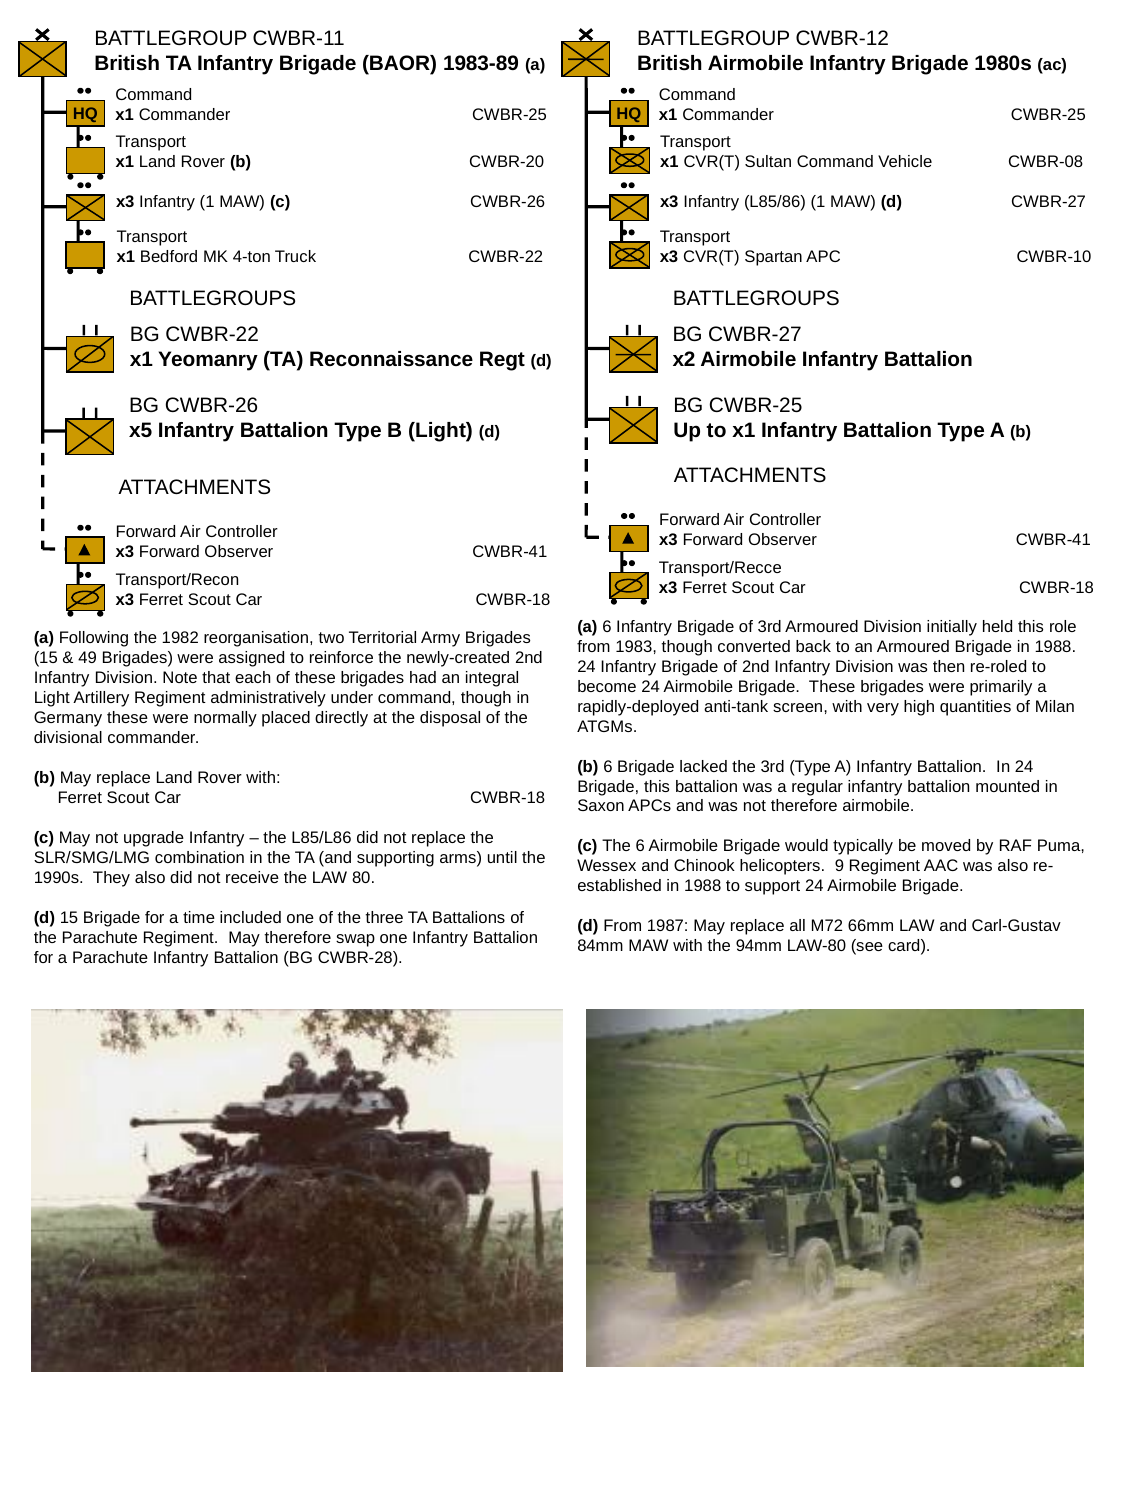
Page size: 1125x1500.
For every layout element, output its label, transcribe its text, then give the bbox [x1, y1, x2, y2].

text_box ATTACHMENTS [103, 466, 287, 507]
text_box Forward Air Controller x3 Forward Observer CWBR-41 [644, 501, 1107, 549]
text_box Transport/Recon x3 Ferret Scout Car CWBR-18 [100, 560, 567, 616]
text_box Forward Air Controller x3 Forward Observer CWBR-41 [100, 513, 563, 560]
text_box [78, 88, 91, 93]
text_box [621, 135, 634, 141]
text_box x3 Infantry (1 MAW) (c) CWBR-26 [101, 183, 561, 218]
text_box (a) 6 Infantry Brigade of 3rd Armoured Division initially held this role from 1983, though converted back to an Armoured Brigade in 1988. 24 Infantry Brigade of 2nd Infantry Division was then re-roled to become 24 Airmobile Brigade. These brigades were primarily a rapidly-deployed anti-tank screen, with very high quantities of Milan ATGMs. (b) 6 Brigade lacked the 3rd (Type A) Infantry Battalion. In 24 Brigade, this battalion was a regular infantry battalion mounted in Saxon APCs and was not therefore airmobile. (c) The 6 Airmobile Brigade would typically be moved by RAF Puma, Wessex and Chinook helicopters. 9 Regiment AAC was also re-established in 1988 to support 24 Airmobile Brigade. (d) From 1987: May replace all M72 66mm LAW and Carl-Gustav 84mm MAW with the 94mm LAW-80 (see card). [562, 608, 1106, 963]
text_box BATTLEGROUP CWBR-11 British TA Infantry Brigade (BAOR) 1983-89 (a) [79, 17, 561, 83]
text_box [66, 194, 105, 221]
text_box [562, 41, 610, 77]
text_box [609, 336, 658, 373]
text_box BATTLEGROUP CWBR-12 British Airmobile Infantry Brigade 1980s (ac) [622, 17, 1083, 83]
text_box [621, 560, 635, 566]
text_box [609, 407, 658, 443]
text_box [66, 100, 105, 127]
text_box BG CWBR-25 Up to x1 Infantry Battalion Type A (b) [658, 383, 1047, 449]
text_box BATTLEGROUPS [114, 277, 312, 312]
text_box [609, 525, 648, 552]
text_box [78, 230, 91, 235]
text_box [621, 88, 634, 93]
text_box BG CWBR-27 x2 Airmobile Infantry Battalion [657, 312, 988, 378]
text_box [78, 525, 91, 530]
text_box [66, 537, 105, 564]
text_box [78, 183, 91, 188]
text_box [609, 572, 648, 604]
text_box x3 Infantry (L85/86) (1 MAW) (d) CWBR-27 [645, 183, 1101, 218]
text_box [609, 147, 650, 174]
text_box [66, 336, 114, 373]
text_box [78, 572, 91, 578]
text_box Transport x1 Land Rover (b) CWBR-20 [100, 123, 560, 179]
text_box ATTACHMENTS [659, 454, 842, 495]
text_box Transport/Recce x3 Ferret Scout Car CWBR-18 [644, 549, 1110, 604]
text_box Command x1 Commander CWBR-25 [644, 76, 1102, 132]
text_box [609, 242, 650, 268]
text_box BG CWBR-22 x1 Yeomanry (TA) Reconnaissance Regt (d) [114, 312, 567, 378]
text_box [621, 230, 634, 235]
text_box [66, 584, 105, 616]
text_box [66, 242, 105, 274]
text_box Transport x1 CVR(T) Sultan Command Vehicle CWBR-08 [645, 123, 1099, 179]
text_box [36, 29, 49, 40]
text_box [18, 41, 67, 77]
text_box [609, 194, 648, 221]
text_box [627, 395, 640, 407]
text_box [78, 135, 91, 141]
text_box Transport x3 CVR(T) Spartan APC CWBR-10 [645, 218, 1107, 274]
text_box BATTLEGROUPS [658, 277, 855, 312]
picture [30, 1009, 563, 1372]
text_box BG CWBR-26 x5 Infantry Battalion Type B (Light) (d) [114, 383, 516, 449]
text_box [621, 183, 634, 188]
text_box (a) Following the 1982 reorganisation, two Territorial Army Brigades (15 & 49 Brigades) were assigned to reinforce the newly-created 2nd Infantry Division. Note that each of these brigades had an integral Light Artillery Regiment administratively under command, though in Germany these were normally placed directly at the disposal of the divisional commander. (b) May replace Land Rover with: Ferret Scout Car CWBR-18 (c) May not upgrade Infantry – the L85/L86 did not replace the SLR/SMG/LMG combination in the TA (and supporting arms) until the 1990s. They also did not receive the LAW 80. (d) 15 Brigade for a time included one of the three TA Battalions of the Parachute Regiment. May therefore swap one Infantry Battalion for a Parachute Infantry Battalion (BG CWBR-28). [19, 620, 563, 975]
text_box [621, 513, 635, 519]
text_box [66, 147, 105, 179]
text_box Transport x1 Bedford MK 4-ton Truck CWBR-22 [101, 218, 559, 274]
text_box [66, 419, 114, 455]
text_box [83, 324, 97, 336]
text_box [609, 100, 648, 127]
picture [586, 1009, 1084, 1367]
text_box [579, 29, 593, 40]
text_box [627, 324, 640, 336]
text_box Command x1 Commander CWBR-25 [100, 76, 563, 132]
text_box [83, 407, 97, 418]
